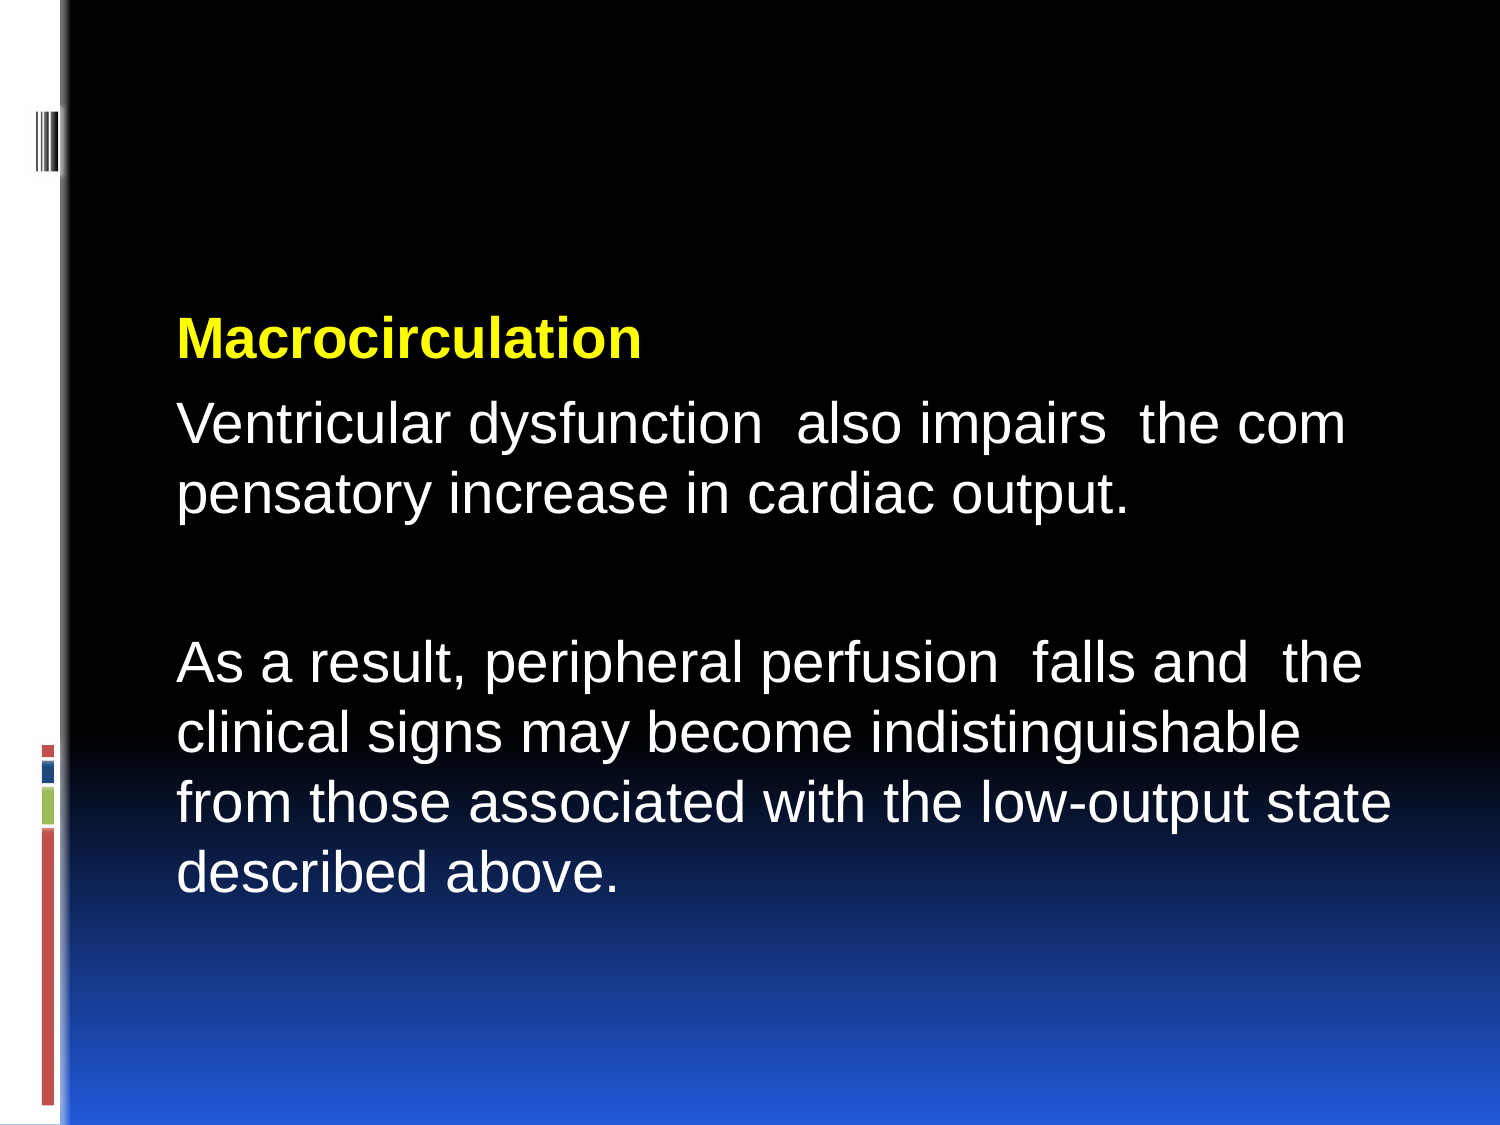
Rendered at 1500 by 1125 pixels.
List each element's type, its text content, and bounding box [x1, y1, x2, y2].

list Macrocirculation Ventricular dysfunction also impairs the com­pensatory increase in cardiac output. As a result, peripheral perfusion falls and the clinical signs may become indistinguishable from those associated with the low-output state described above. [149, 292, 1426, 1043]
